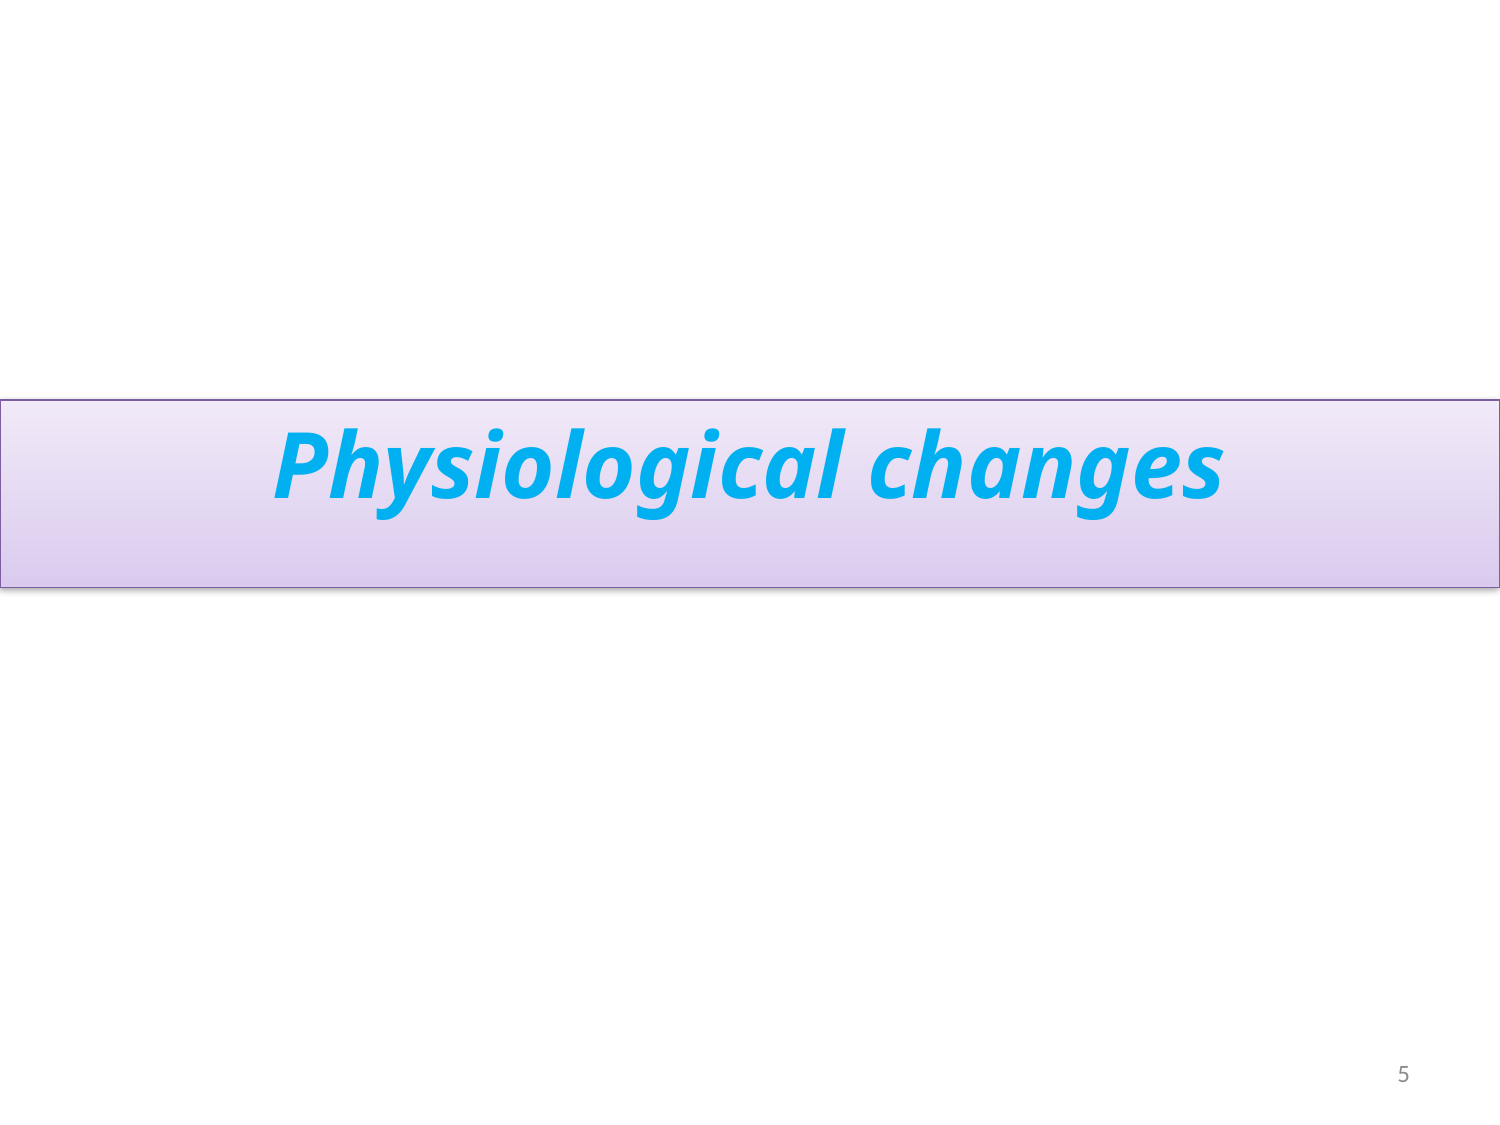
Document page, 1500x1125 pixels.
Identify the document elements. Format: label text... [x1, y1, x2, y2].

slide_number 5 [1074, 1042, 1425, 1103]
text_box Physiological changes [0, 399, 1500, 588]
